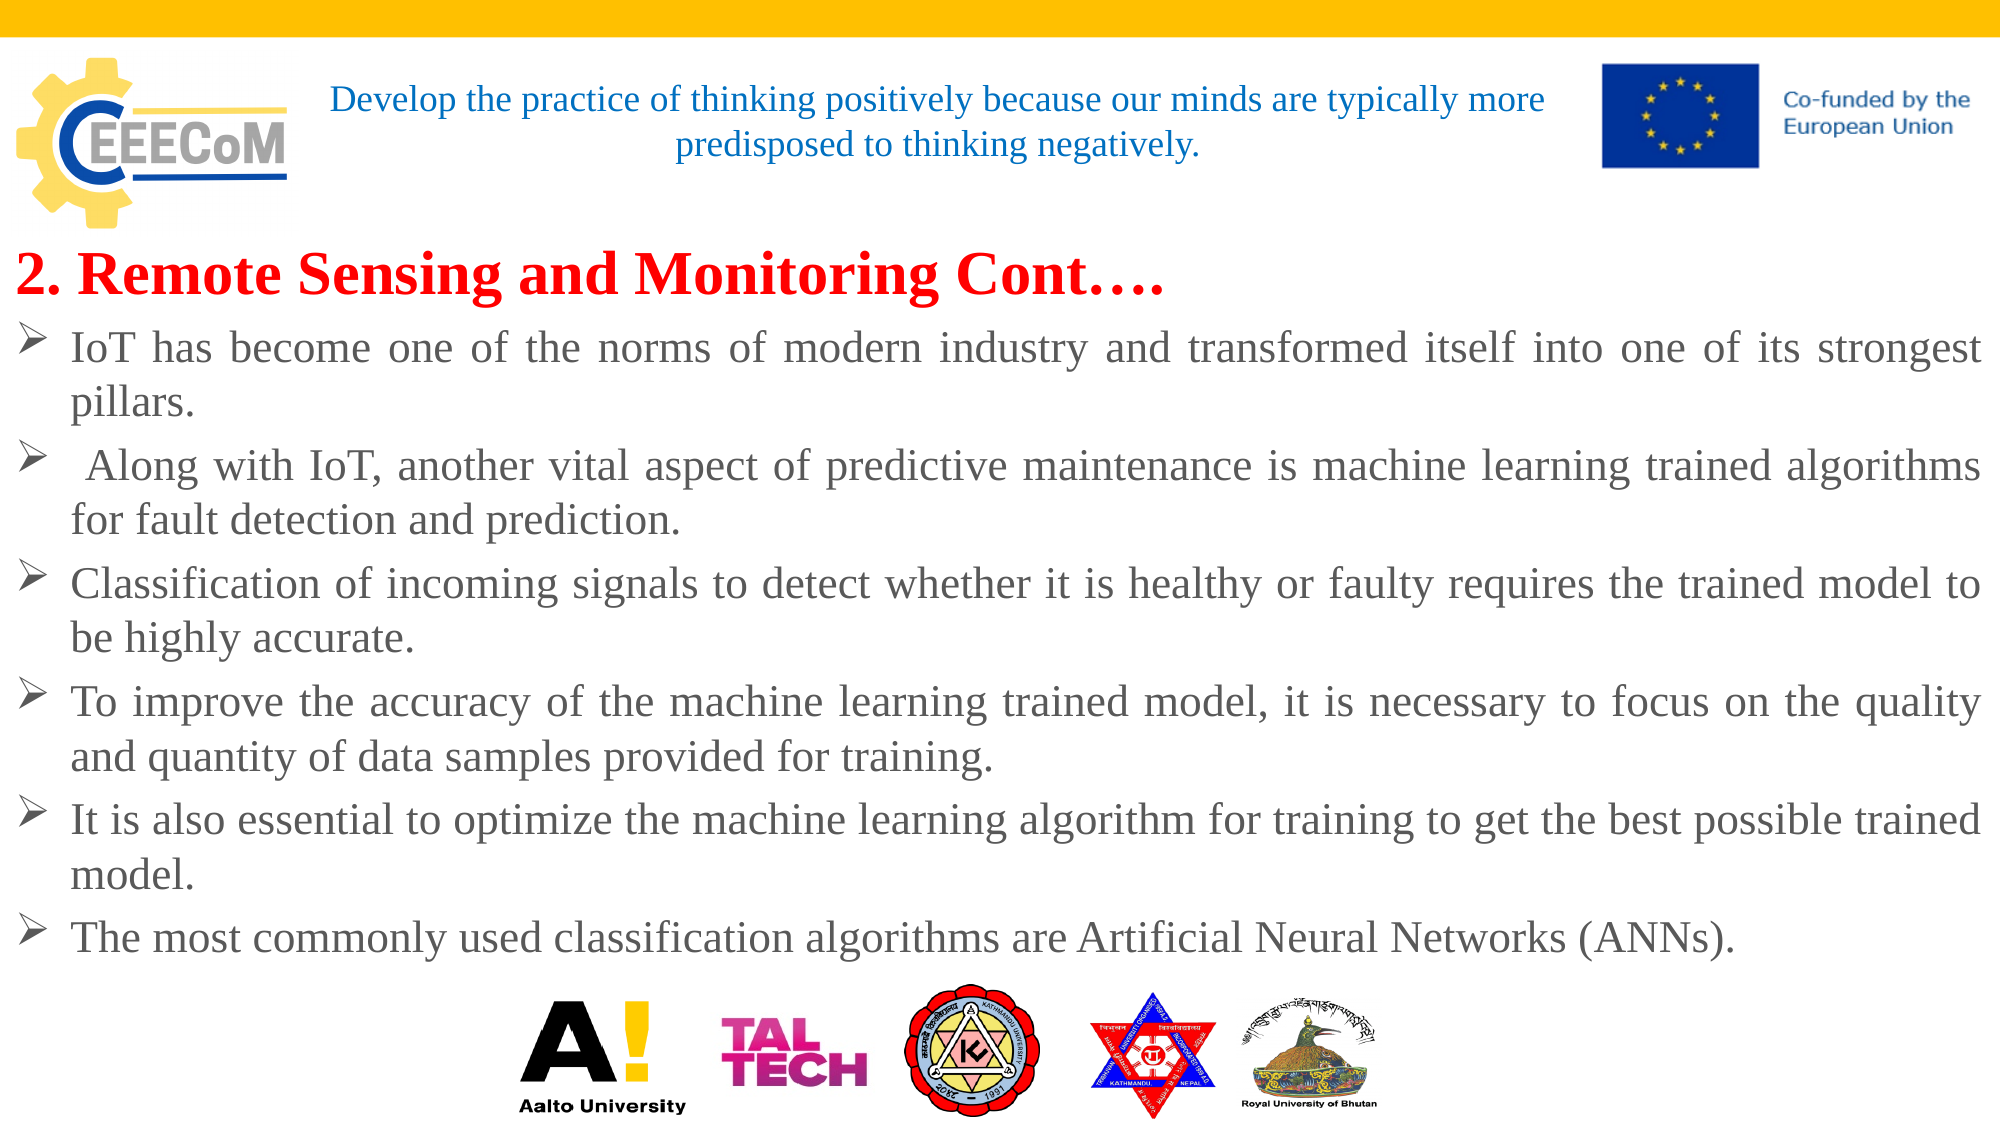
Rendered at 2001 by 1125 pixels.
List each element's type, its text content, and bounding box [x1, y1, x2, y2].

picture [512, 984, 1382, 1125]
picture [11, 50, 299, 224]
list 2. Remote Sensing and Monitoring Cont…. IoT has become one of the norms of modern industry and transformed itself into one of its strongest pillars. Along with IoT, another vital aspect of predictive maintenance is machine learning trained algorithms for fault detection and prediction. Classification of incoming signals to detect whether it is healthy or faulty requires the trained model to be highly accurate. To improve the accuracy of the machine learning trained model, it is necessary to focus on the quality and quantity of data samples provided for training. It is also essential to optimize the machine learning algorithm for training to get the best possible trained model. The most commonly used classification algorithms are Artificial Neural Networks (ANNs). [0, 224, 2000, 975]
title Develop the practice of thinking positively because our minds are typically more predisposed to thinking negatively. [312, 37, 1565, 201]
picture [1595, 46, 2000, 181]
